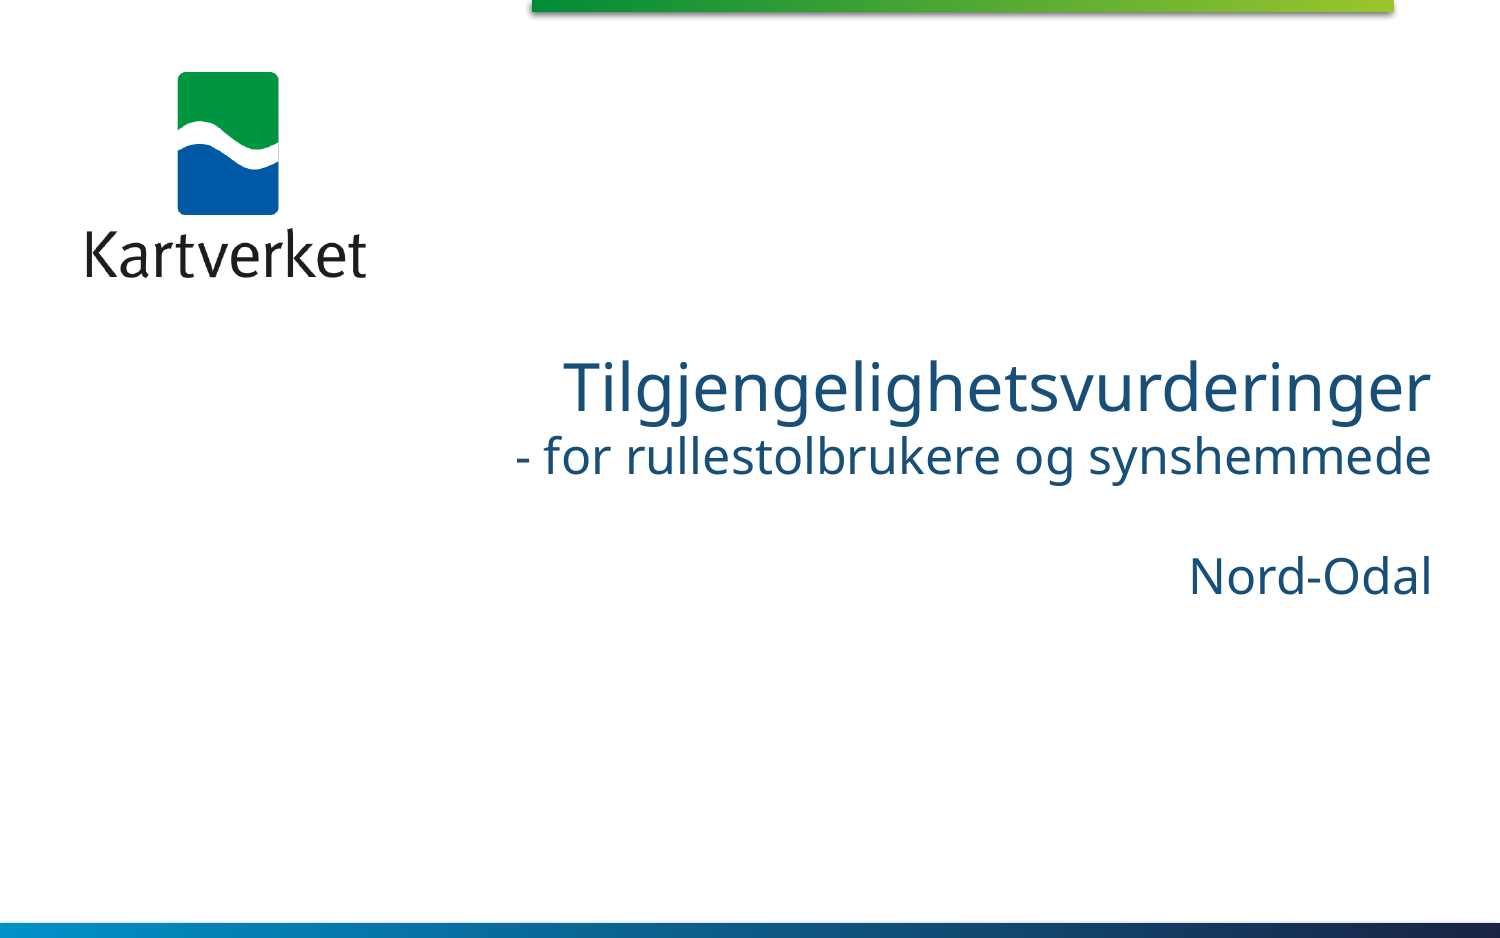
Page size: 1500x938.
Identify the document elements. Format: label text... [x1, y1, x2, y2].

text_box Tilgjengelighetsvurderinger - for rullestolbrukere og synshemmede Nord-Odal [66, 337, 1449, 613]
